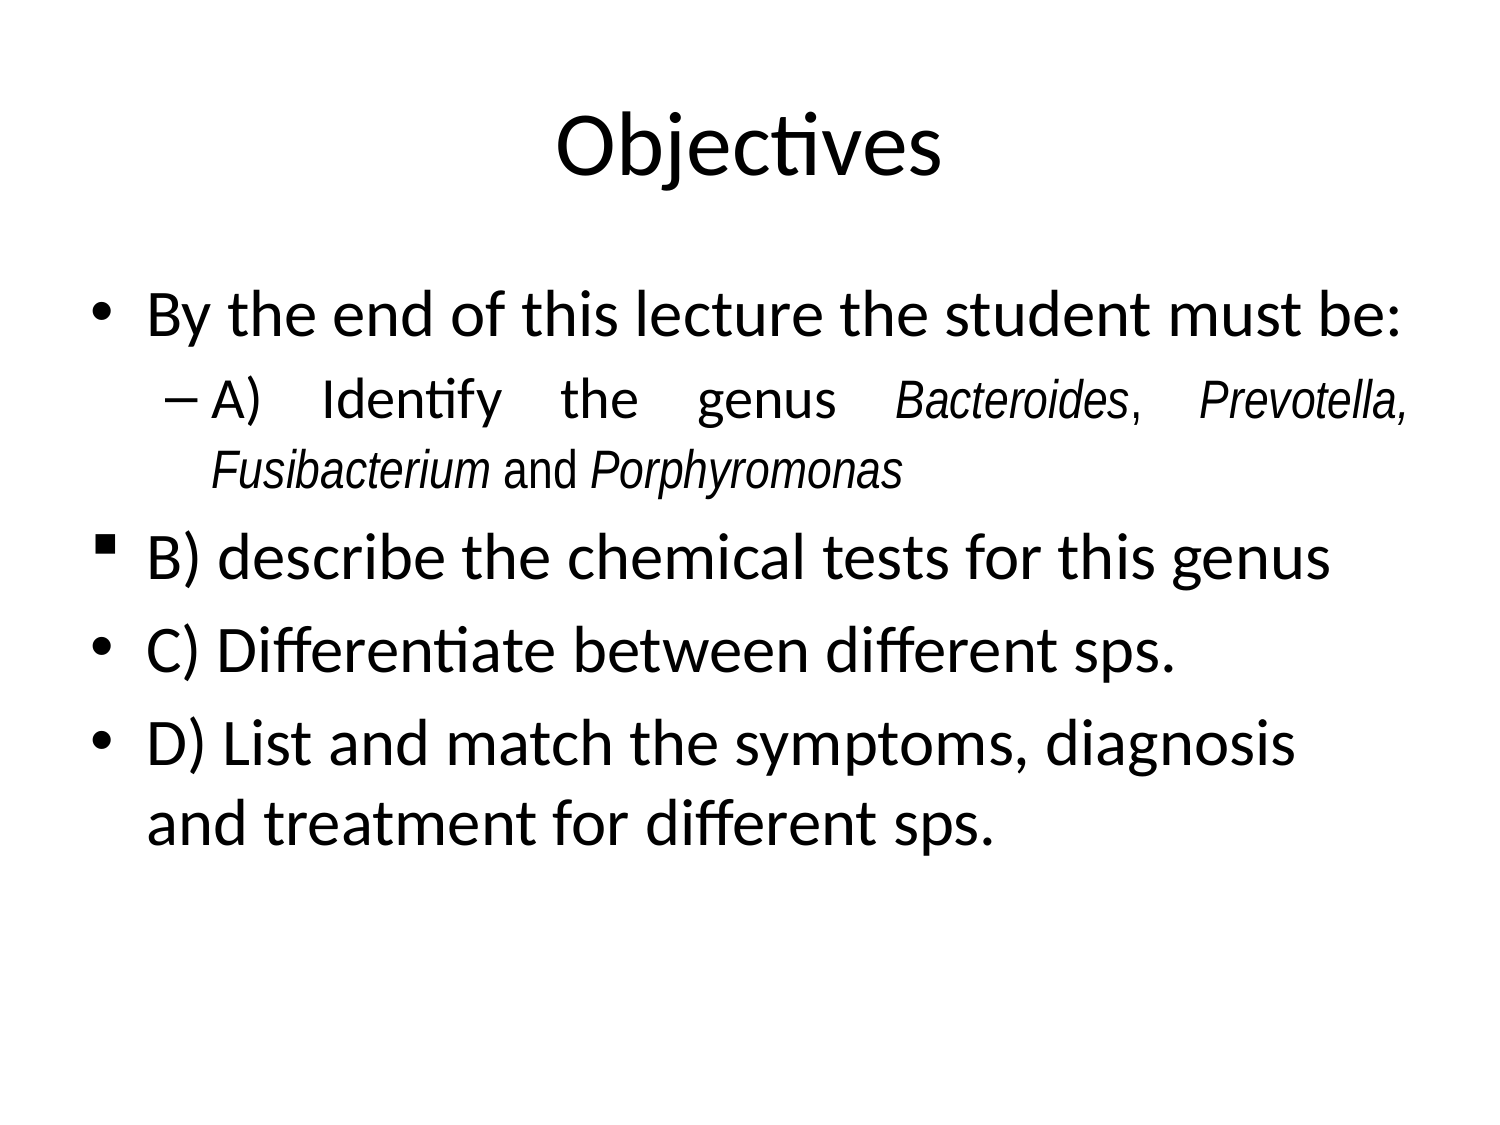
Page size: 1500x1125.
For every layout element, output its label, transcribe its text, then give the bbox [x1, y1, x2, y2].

title Objectives [75, 45, 1425, 233]
list By the end of this lecture the student must be: A) Identify the genus Bacteroides, Prevotella, Fusibacterium and Porphyromonas B) describe the chemical tests for this genus C) Differentiate between different sps. D) List and match the symptoms, diagnosis and treatment for different sps. [75, 262, 1425, 1005]
